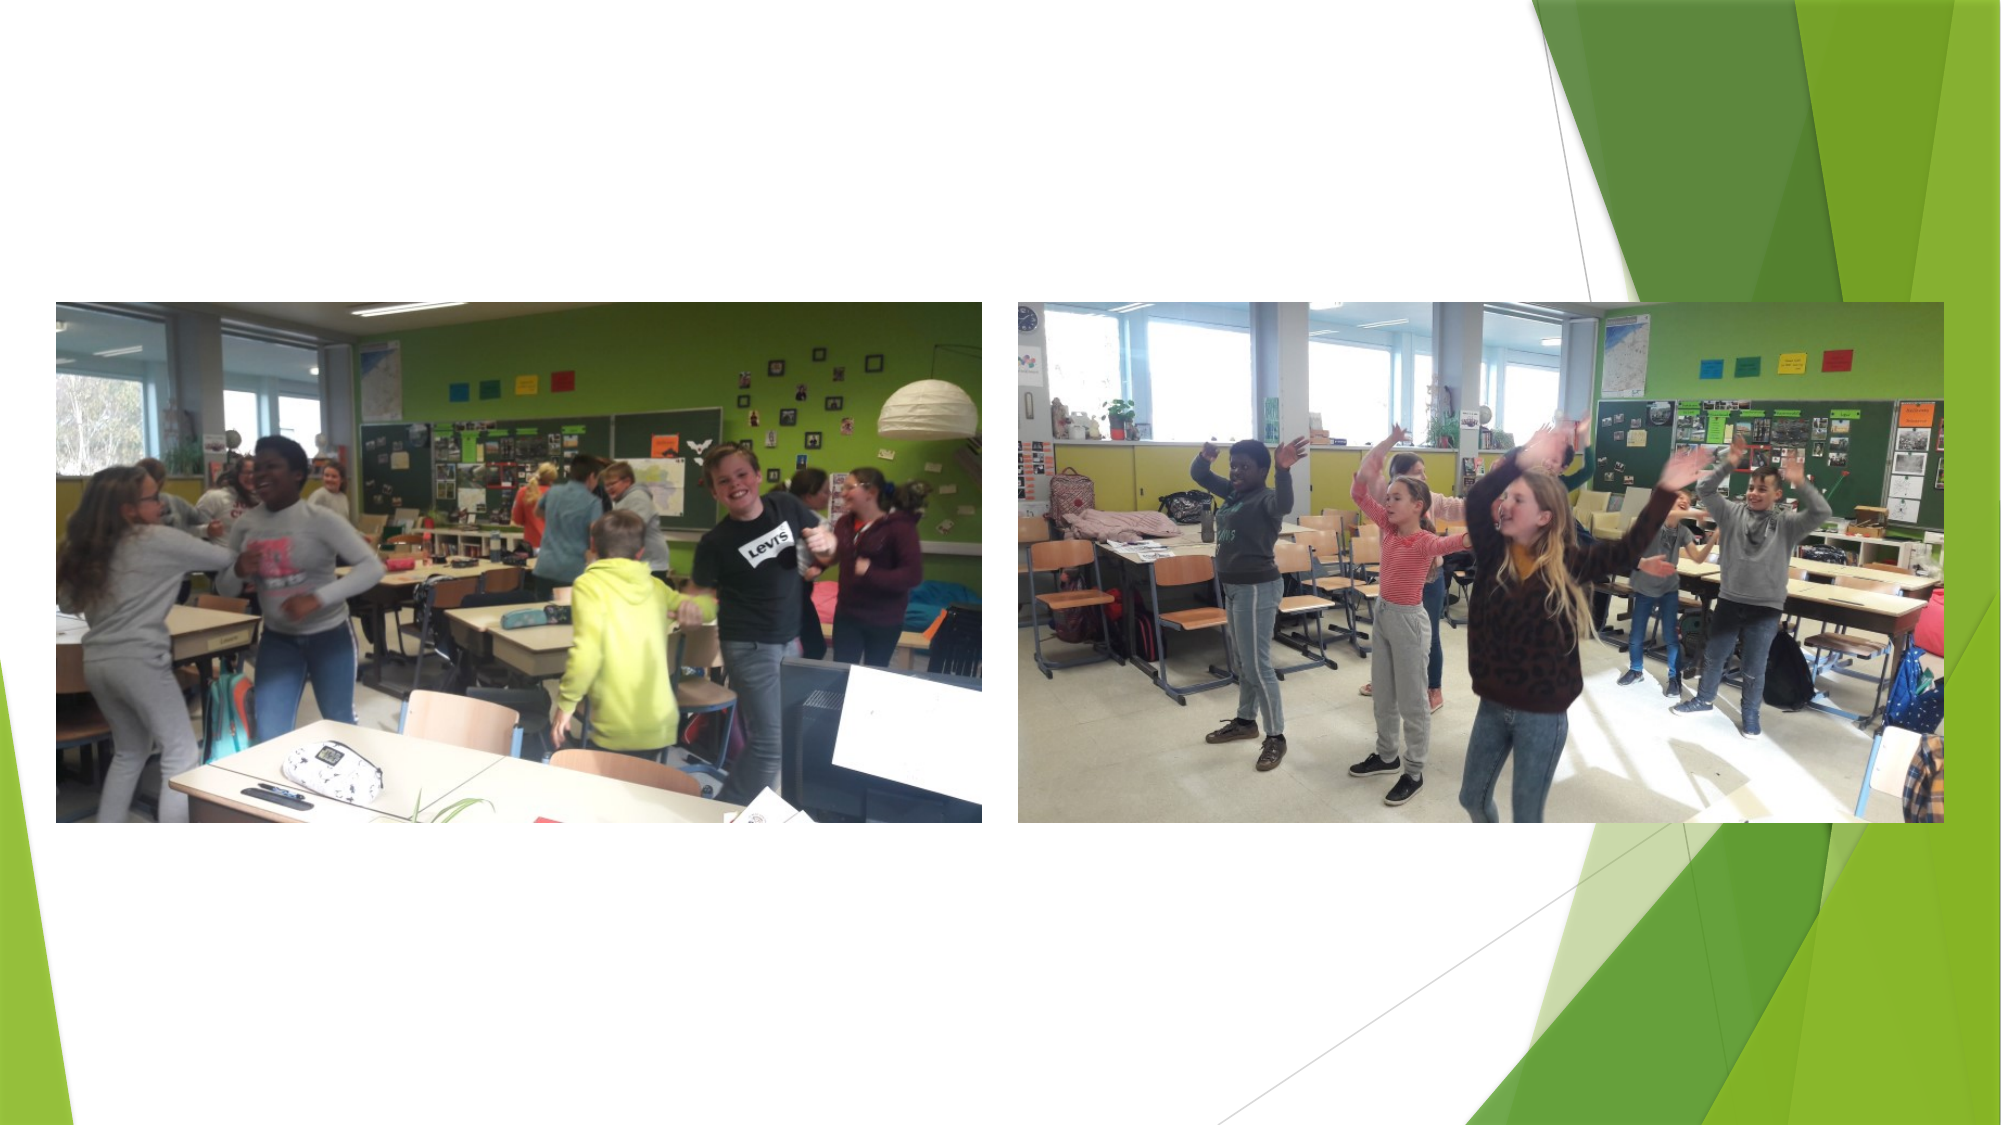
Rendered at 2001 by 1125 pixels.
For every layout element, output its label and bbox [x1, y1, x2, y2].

picture [55, 301, 982, 824]
picture [1018, 301, 1945, 824]
